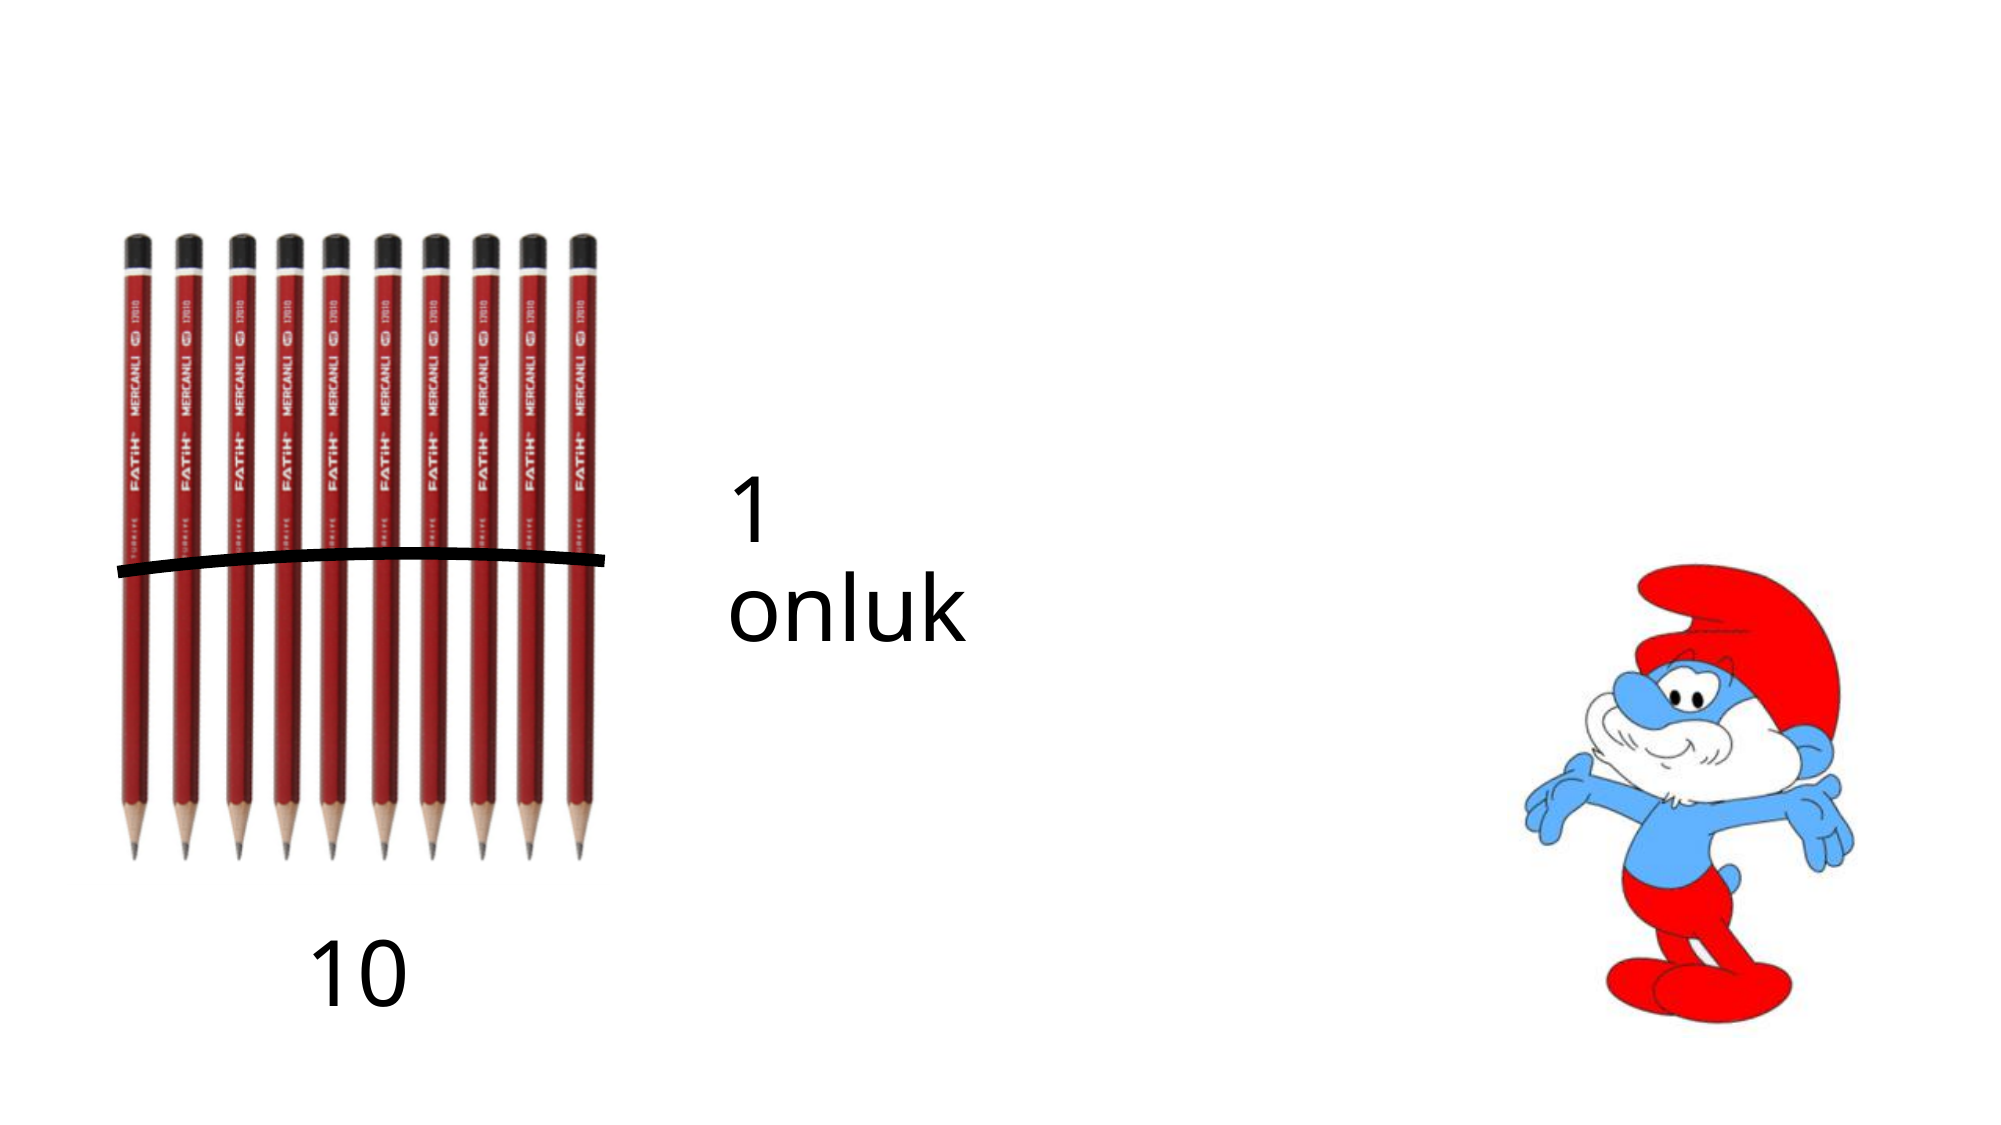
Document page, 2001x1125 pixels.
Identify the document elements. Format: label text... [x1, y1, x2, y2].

text_box 10 [289, 868, 435, 1086]
picture [67, 220, 264, 886]
title 1 onluk [711, 454, 1032, 672]
picture [313, 220, 360, 886]
picture [265, 220, 312, 886]
picture [411, 220, 610, 886]
picture [1507, 541, 1883, 1038]
picture [361, 220, 410, 886]
